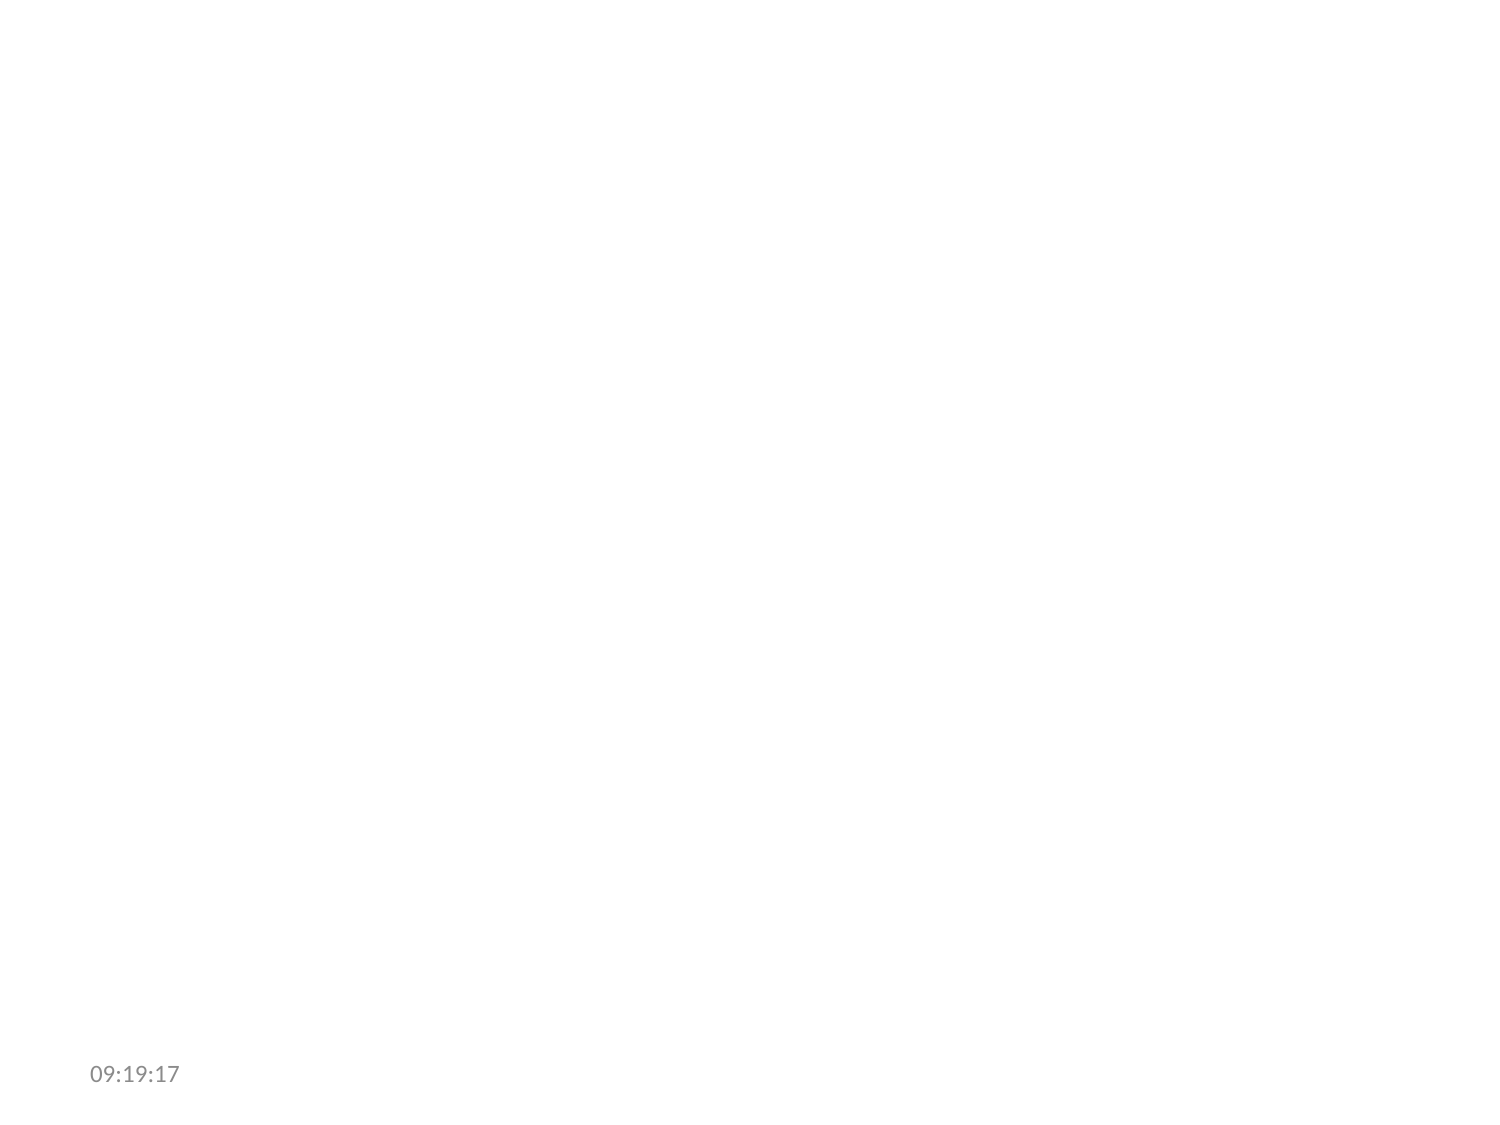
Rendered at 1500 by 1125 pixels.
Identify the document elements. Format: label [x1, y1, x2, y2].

slide_number [75, 1042, 425, 1103]
